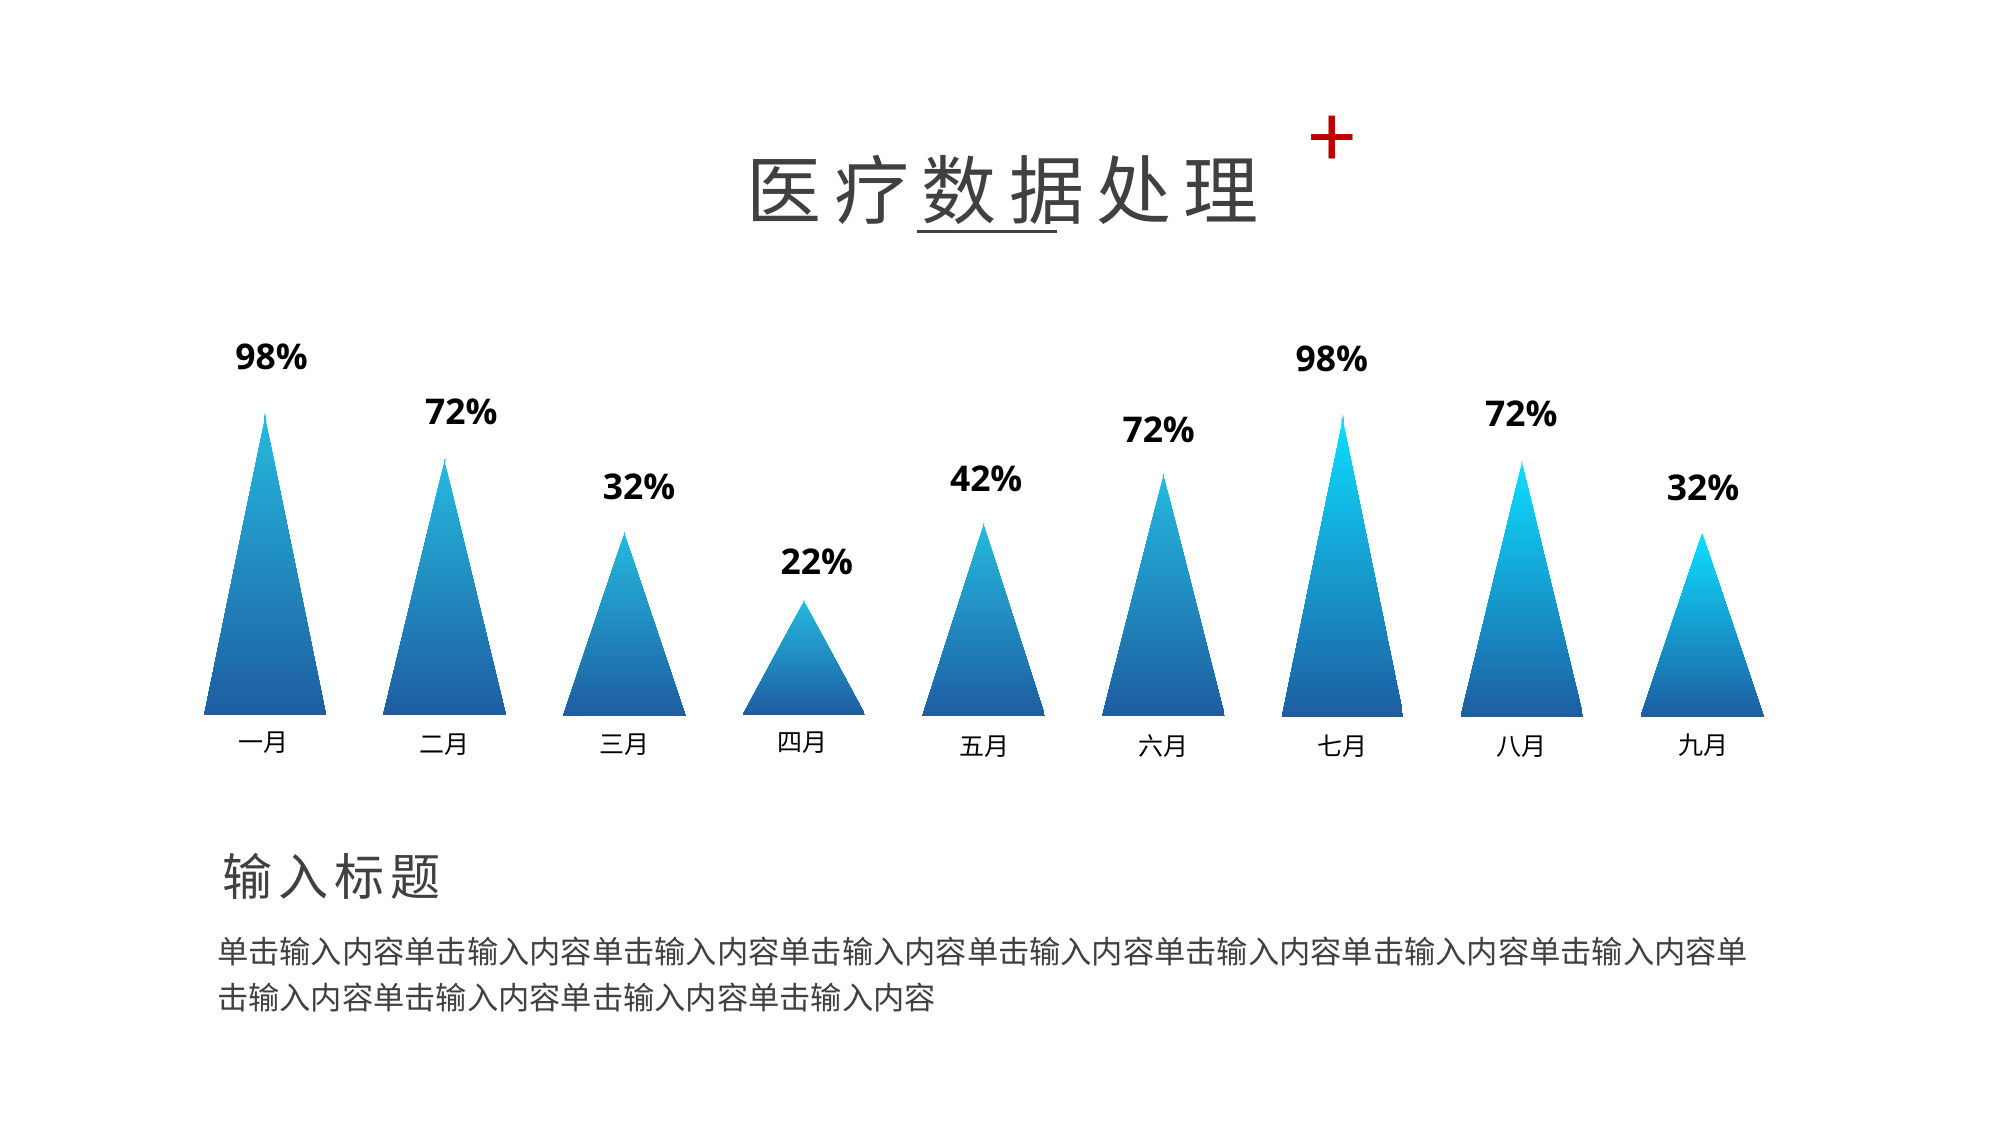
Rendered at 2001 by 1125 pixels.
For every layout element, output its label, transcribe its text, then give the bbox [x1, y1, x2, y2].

text_box + [1294, 72, 1370, 192]
text_box 输入标题 [207, 793, 456, 913]
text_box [1277, 328, 1404, 776]
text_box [1102, 400, 1225, 776]
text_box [1460, 383, 1584, 776]
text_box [204, 326, 326, 765]
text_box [563, 456, 694, 767]
text_box 单击输入内容单击输入内容单击输入内容单击输入内容单击输入内容单击输入内容单击输入内容单击输入内容单击输入内容单击输入内容单击输入内容单击输入内容 [202, 916, 1785, 1023]
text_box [1640, 457, 1764, 775]
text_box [383, 381, 516, 767]
text_box 医疗数据处理 [731, 121, 1275, 241]
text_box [742, 531, 871, 765]
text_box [922, 448, 1045, 776]
